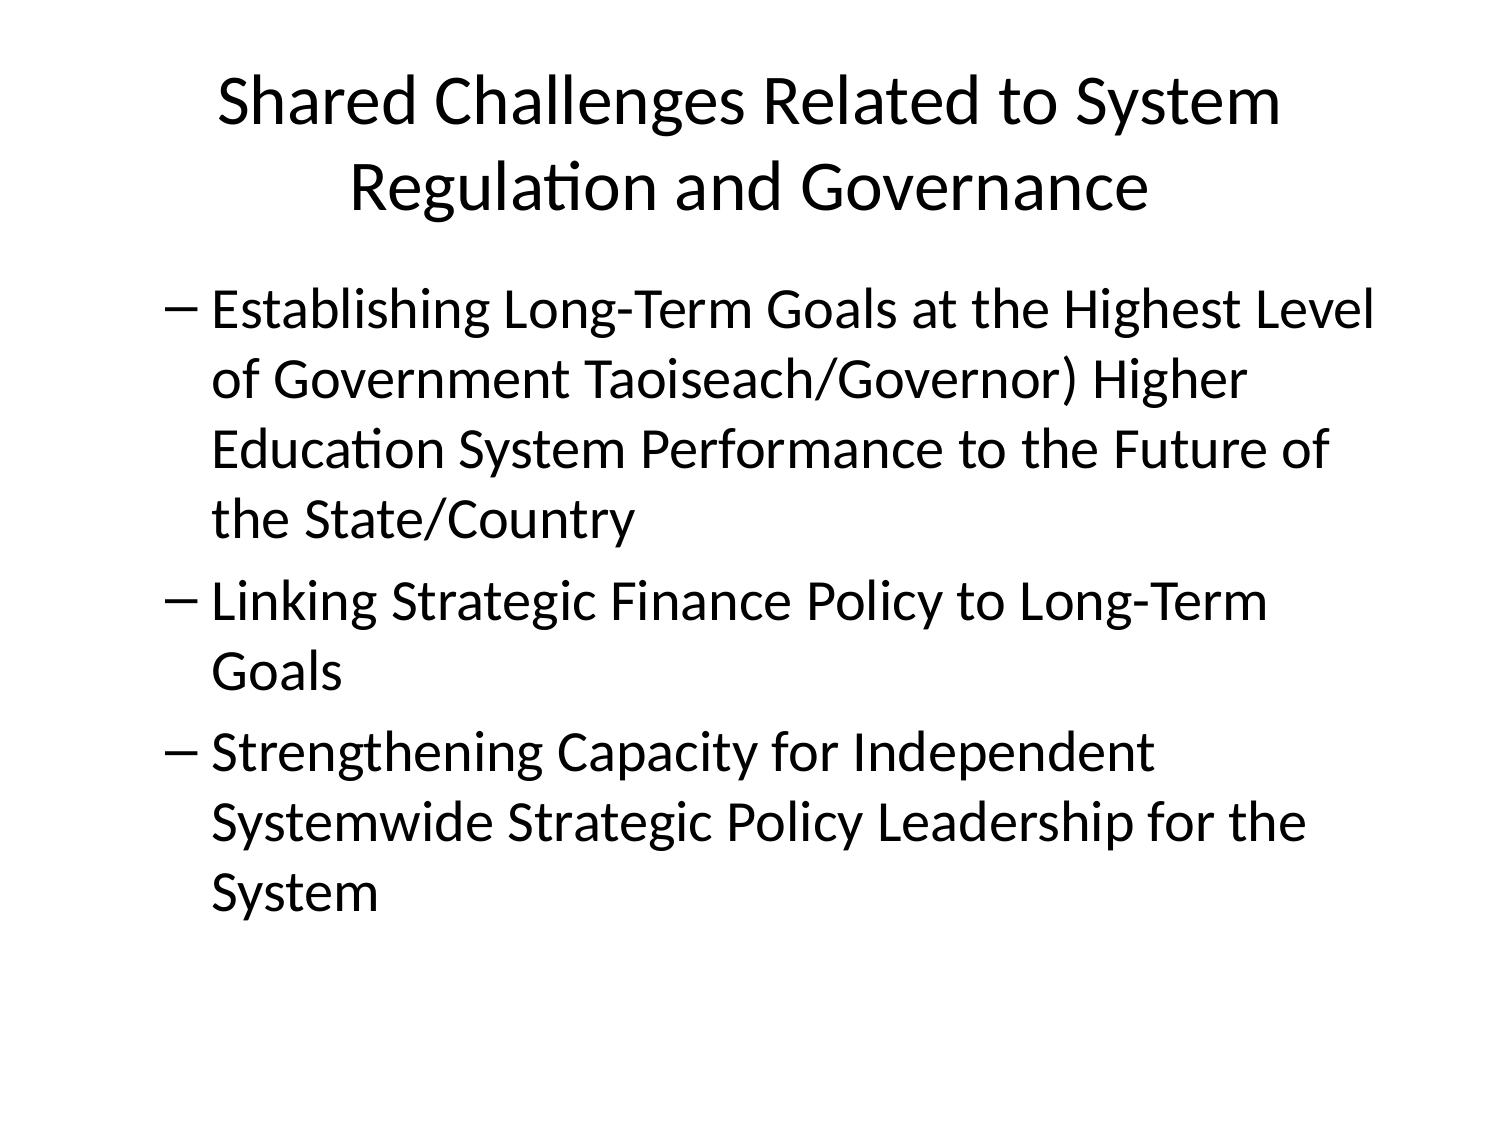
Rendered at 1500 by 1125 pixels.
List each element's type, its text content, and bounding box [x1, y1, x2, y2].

title Shared Challenges Related to System Regulation and Governance [75, 45, 1425, 233]
list Establishing Long-Term Goals at the Highest Level of Government Taoiseach/Governor) Higher Education System Performance to the Future of the State/Country Linking Strategic Finance Policy to Long-Term Goals Strengthening Capacity for Independent Systemwide Strategic Policy Leadership for the System [75, 262, 1425, 1005]
